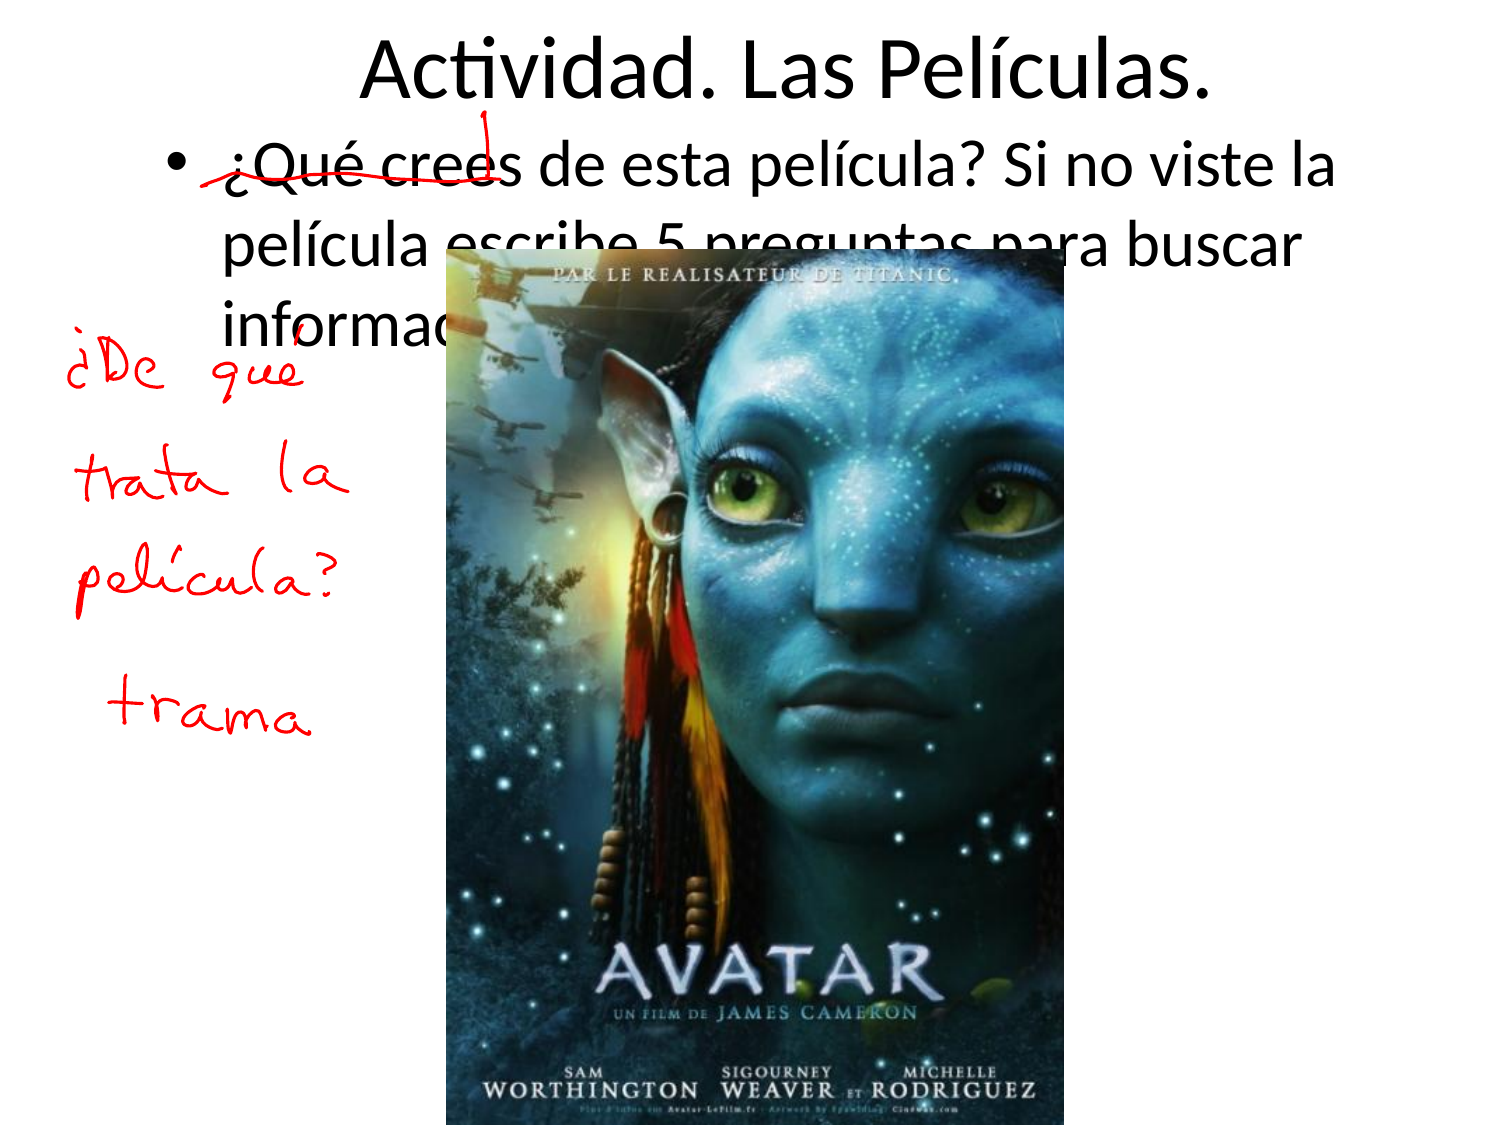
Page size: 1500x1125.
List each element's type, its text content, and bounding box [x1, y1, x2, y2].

list ¿Qué crees de esta película? Si no viste la película escribe 5 preguntas para buscar información sobre ella. [150, 112, 1425, 988]
picture [446, 249, 1065, 1125]
title Actividad. Las Películas. [150, 0, 1425, 112]
